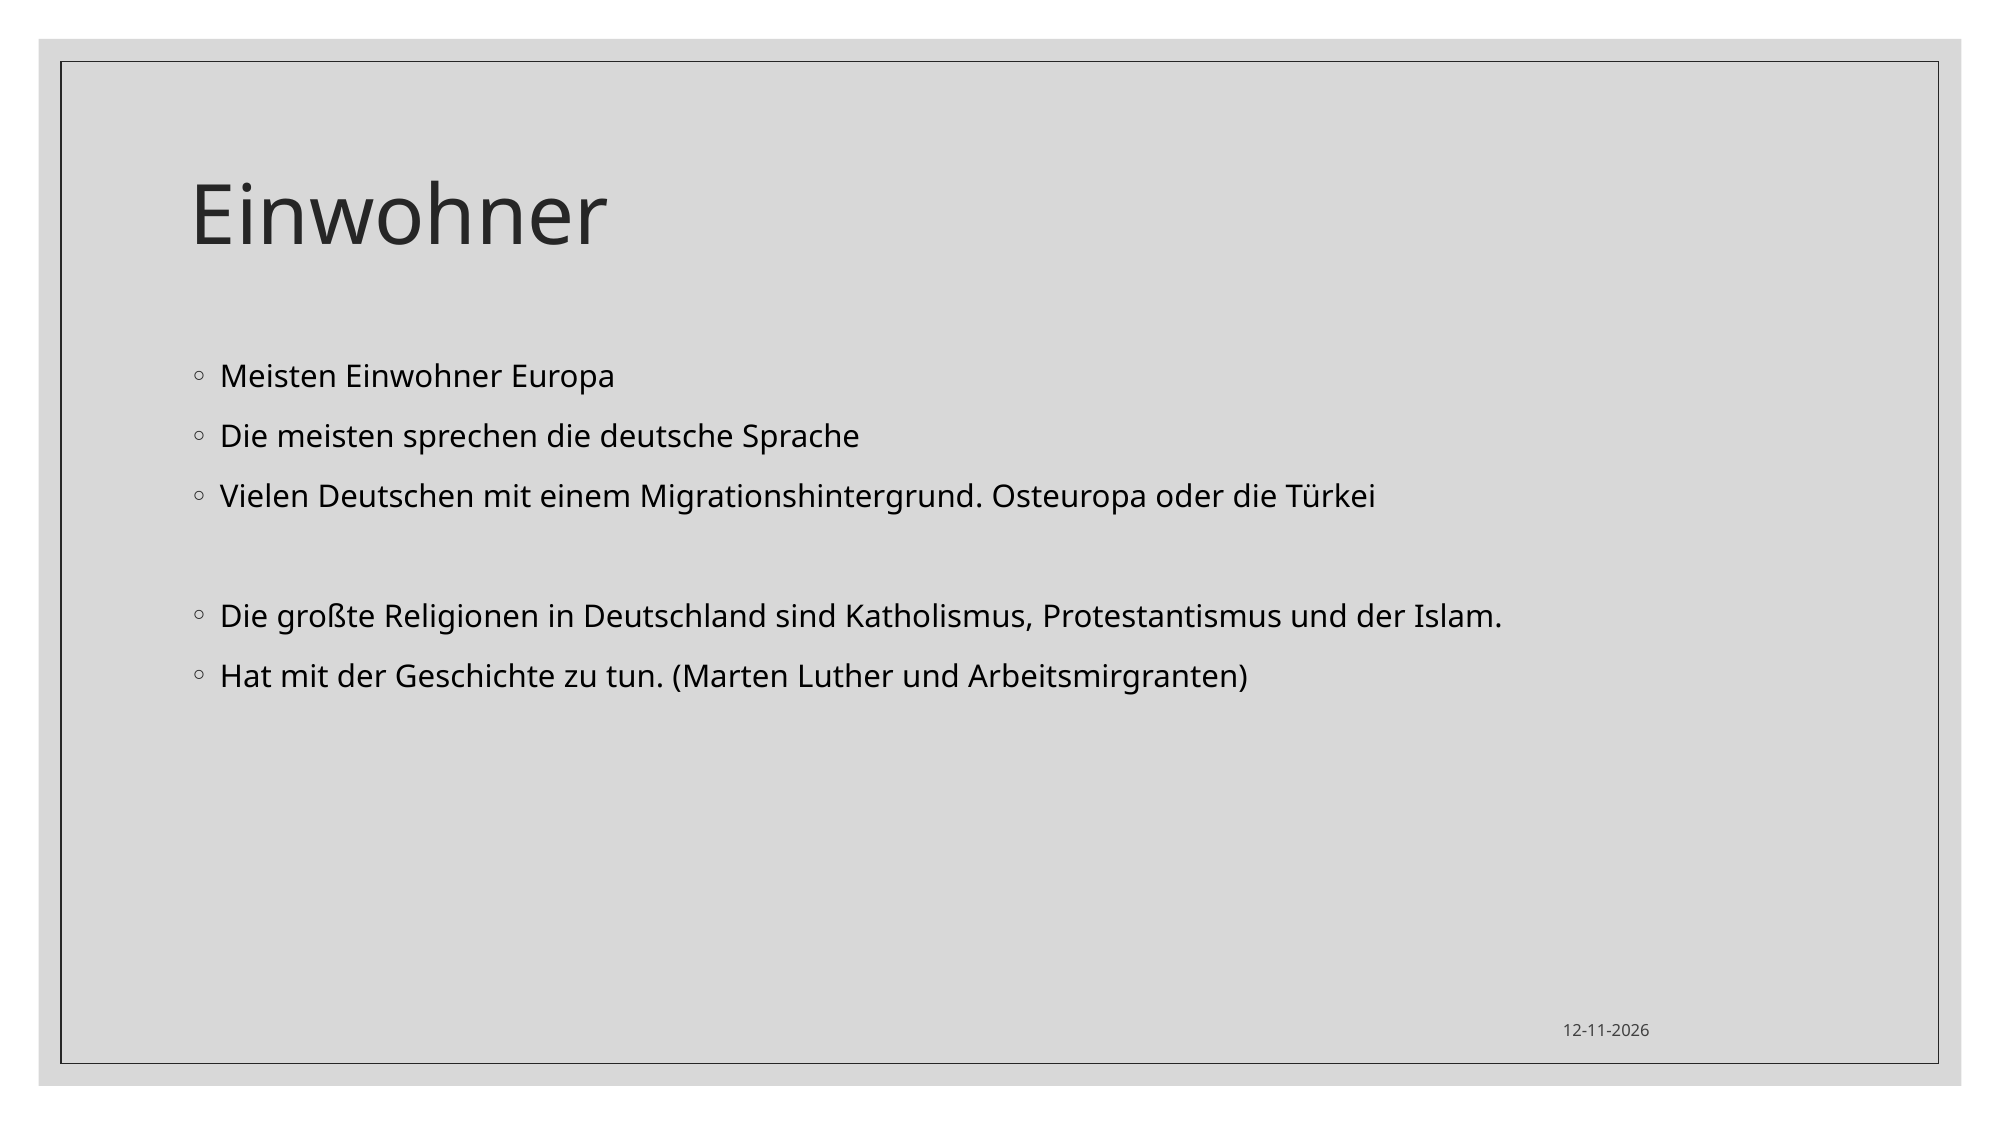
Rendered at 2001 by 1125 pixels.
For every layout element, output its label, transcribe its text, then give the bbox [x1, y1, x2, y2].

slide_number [1190, 990, 1665, 1050]
list Meisten Einwohner Europa Die meisten sprechen die deutsche Sprache Vielen Deutschen mit einem Migrationshintergrund. Osteuropa oder die Türkei Die großte Religionen in Deutschland sind Katholismus, Protestantismus und der Islam. Hat mit der Geschichte zu tun. (Marten Luther und Arbeitsmirgranten) [174, 345, 1825, 977]
title Einwohner [174, 105, 1825, 331]
